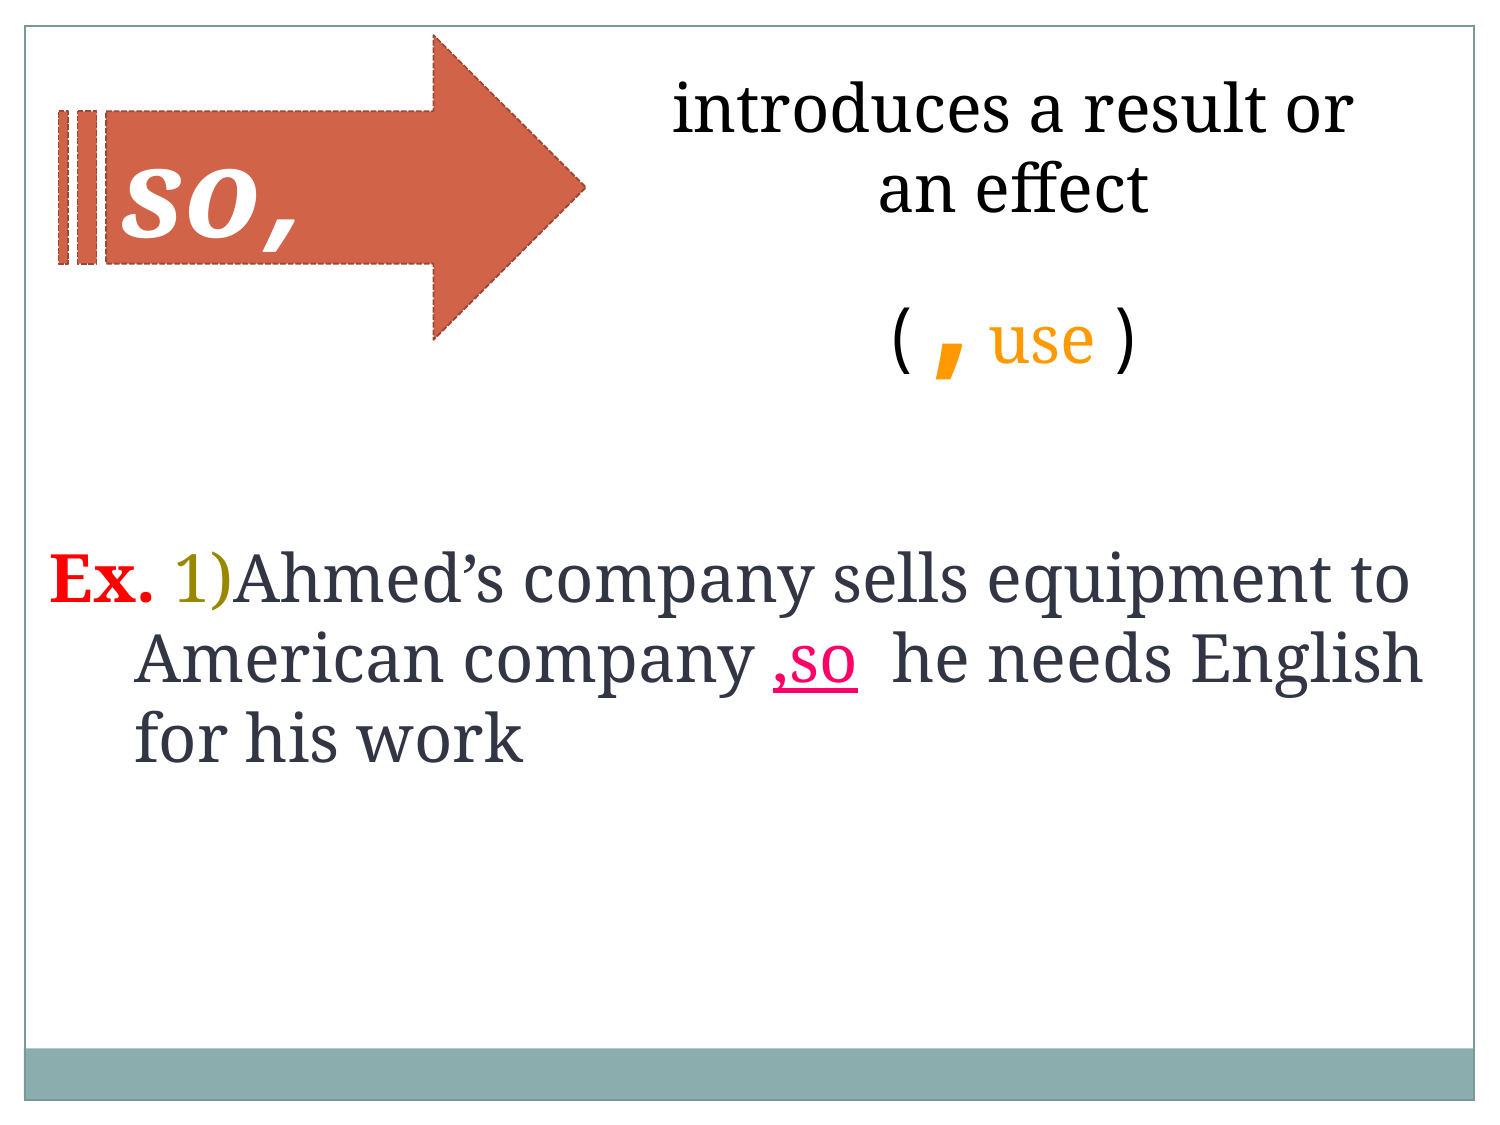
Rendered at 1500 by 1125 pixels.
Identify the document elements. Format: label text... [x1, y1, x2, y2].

text_box ,so [105, 34, 586, 341]
text_box Ex. 1)Ahmed’s company sells equipment to American company ,so he needs English for his work [35, 528, 1465, 864]
text_box ,so [77, 110, 97, 265]
text_box ,so [58, 110, 69, 265]
text_box introduces a result or an effect ( use , ) [621, 58, 1407, 399]
